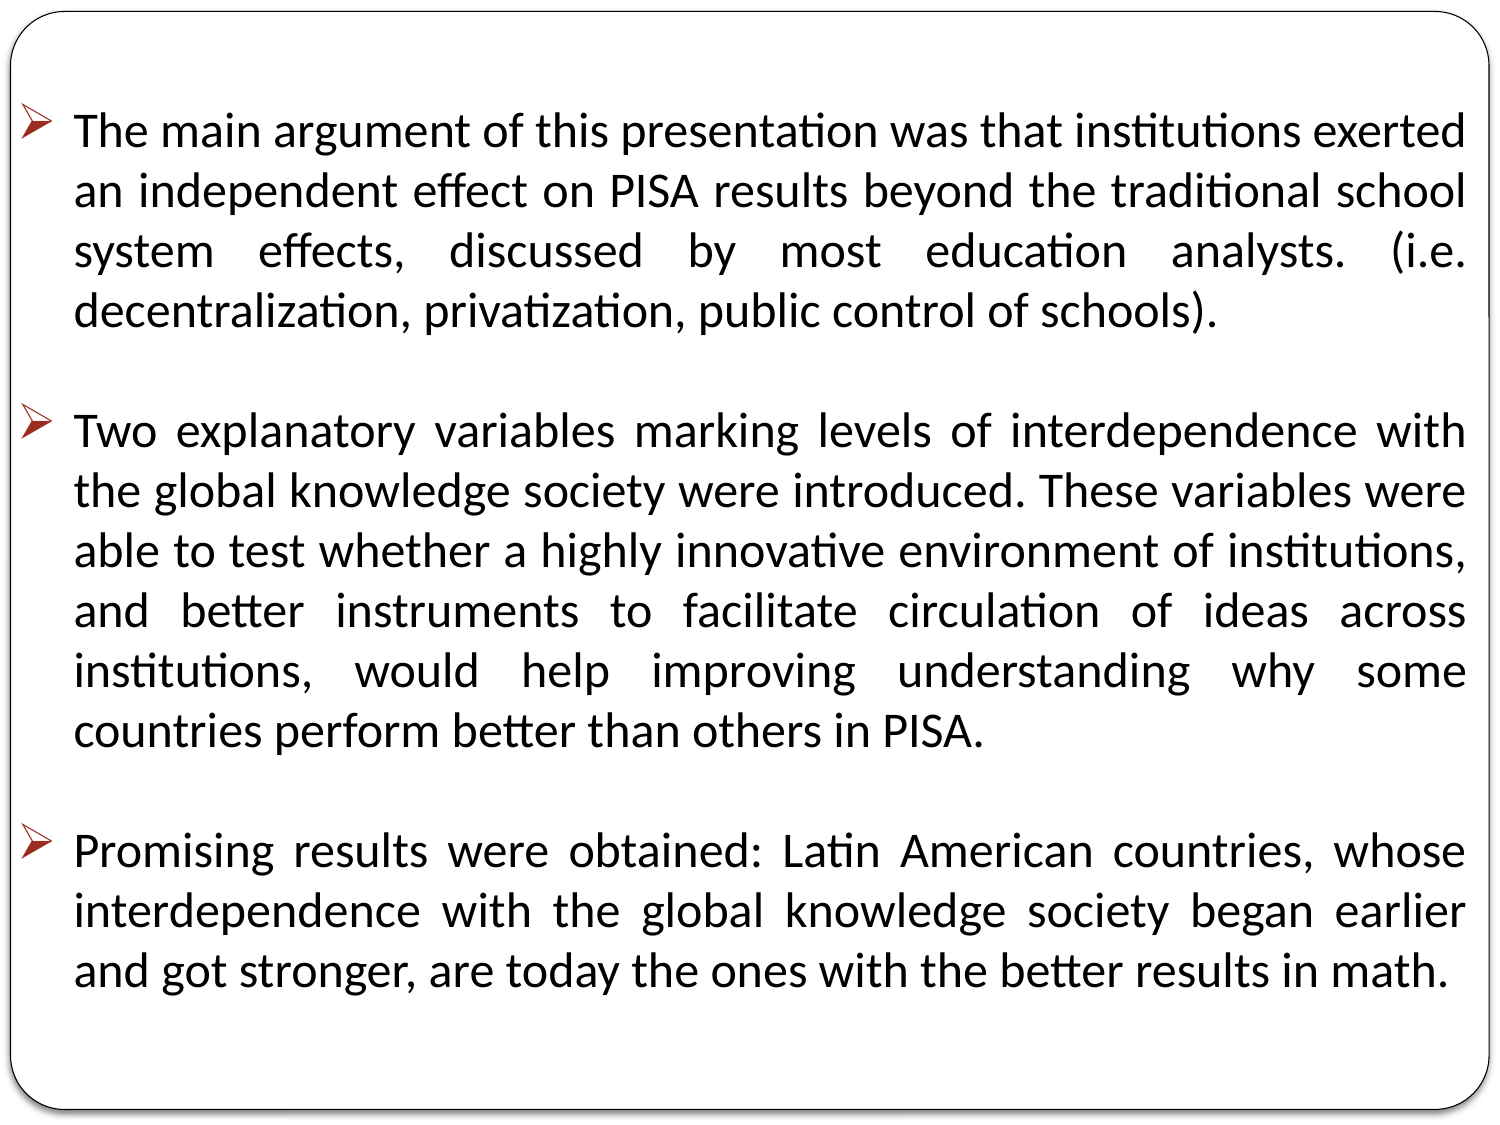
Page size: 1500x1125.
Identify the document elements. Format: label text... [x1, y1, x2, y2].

text_box The main argument of this presentation was that institutions exerted an independent effect on PISA results beyond the traditional school system effects, discussed by most education analysts. (i.e. decentralization, privatization, public control of schools). Two explanatory variables marking levels of interdependence with the global knowledge society were introduced. These variables were able to test whether a highly innovative environment of institutions, and better instruments to facilitate circulation of ideas across institutions, would help improving understanding why some countries perform better than others in PISA. Promising results were obtained: Latin American countries, whose interdependence with the global knowledge society began earlier and got stronger, are today the ones with the better results in math. [2, 89, 1483, 1005]
